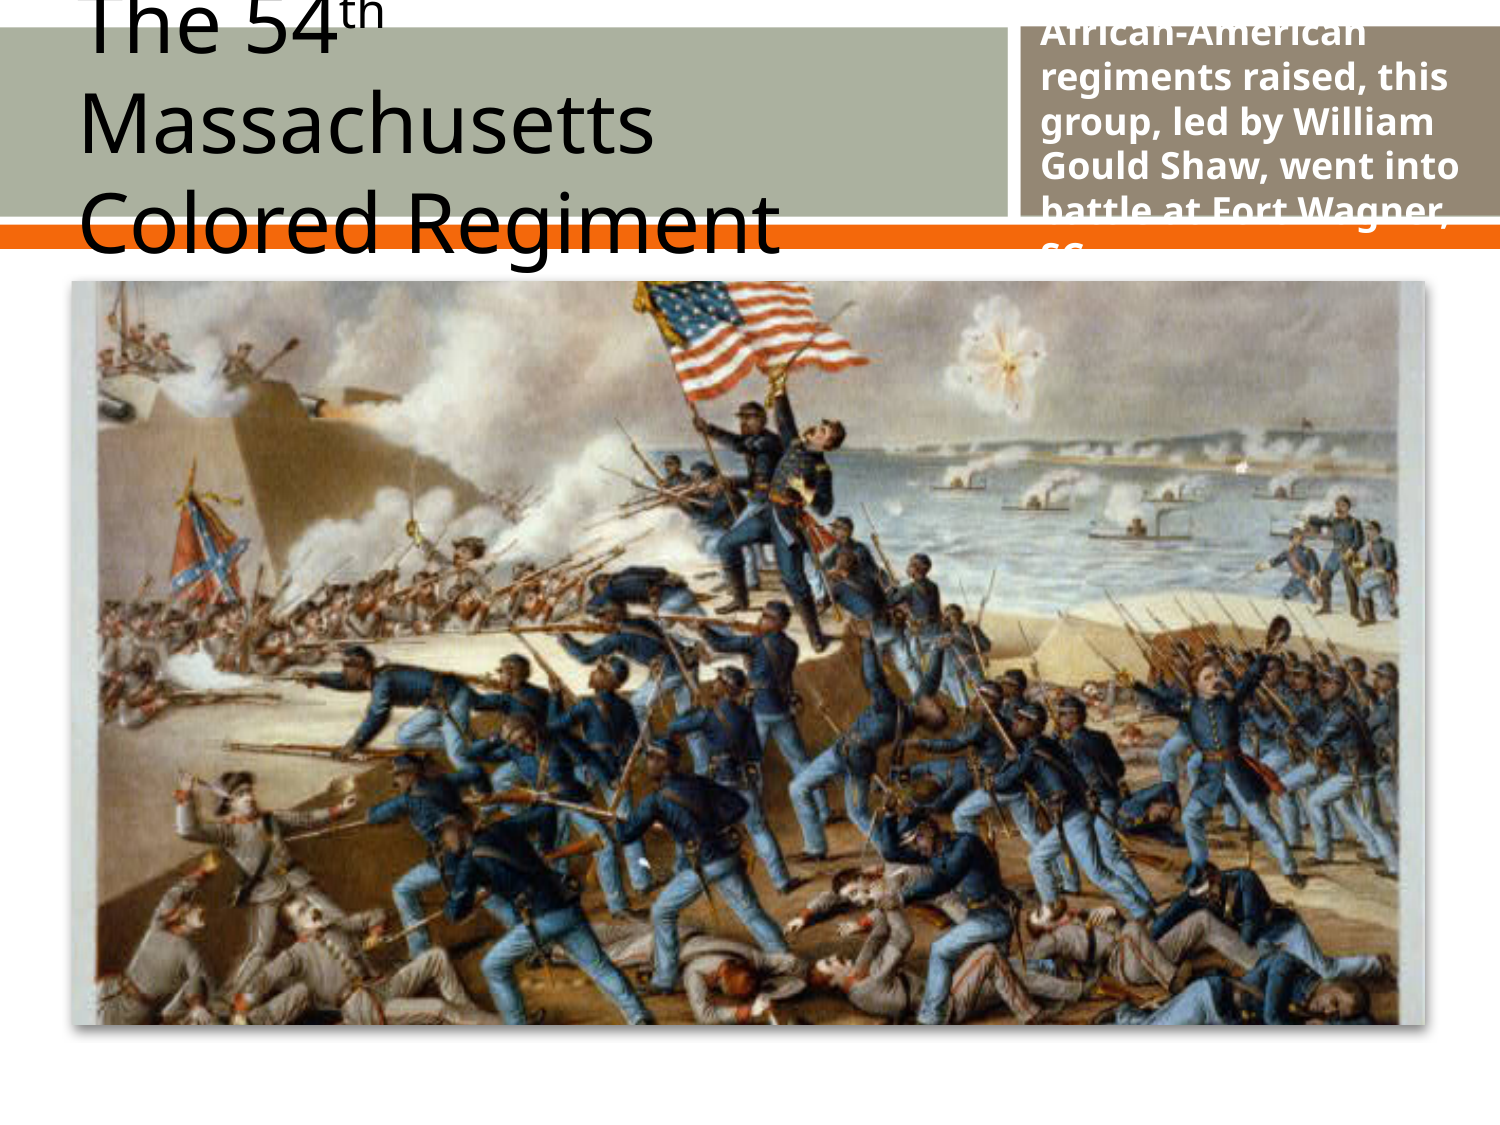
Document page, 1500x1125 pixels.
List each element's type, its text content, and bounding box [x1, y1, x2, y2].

title The 54th Massachusetts Colored Regiment [62, 37, 988, 203]
picture [71, 281, 1426, 1026]
list One of the first African-American regiments raised, this group, led by William Gould Shaw, went into battle at Fort Wagner, SC. [1025, 37, 1488, 203]
